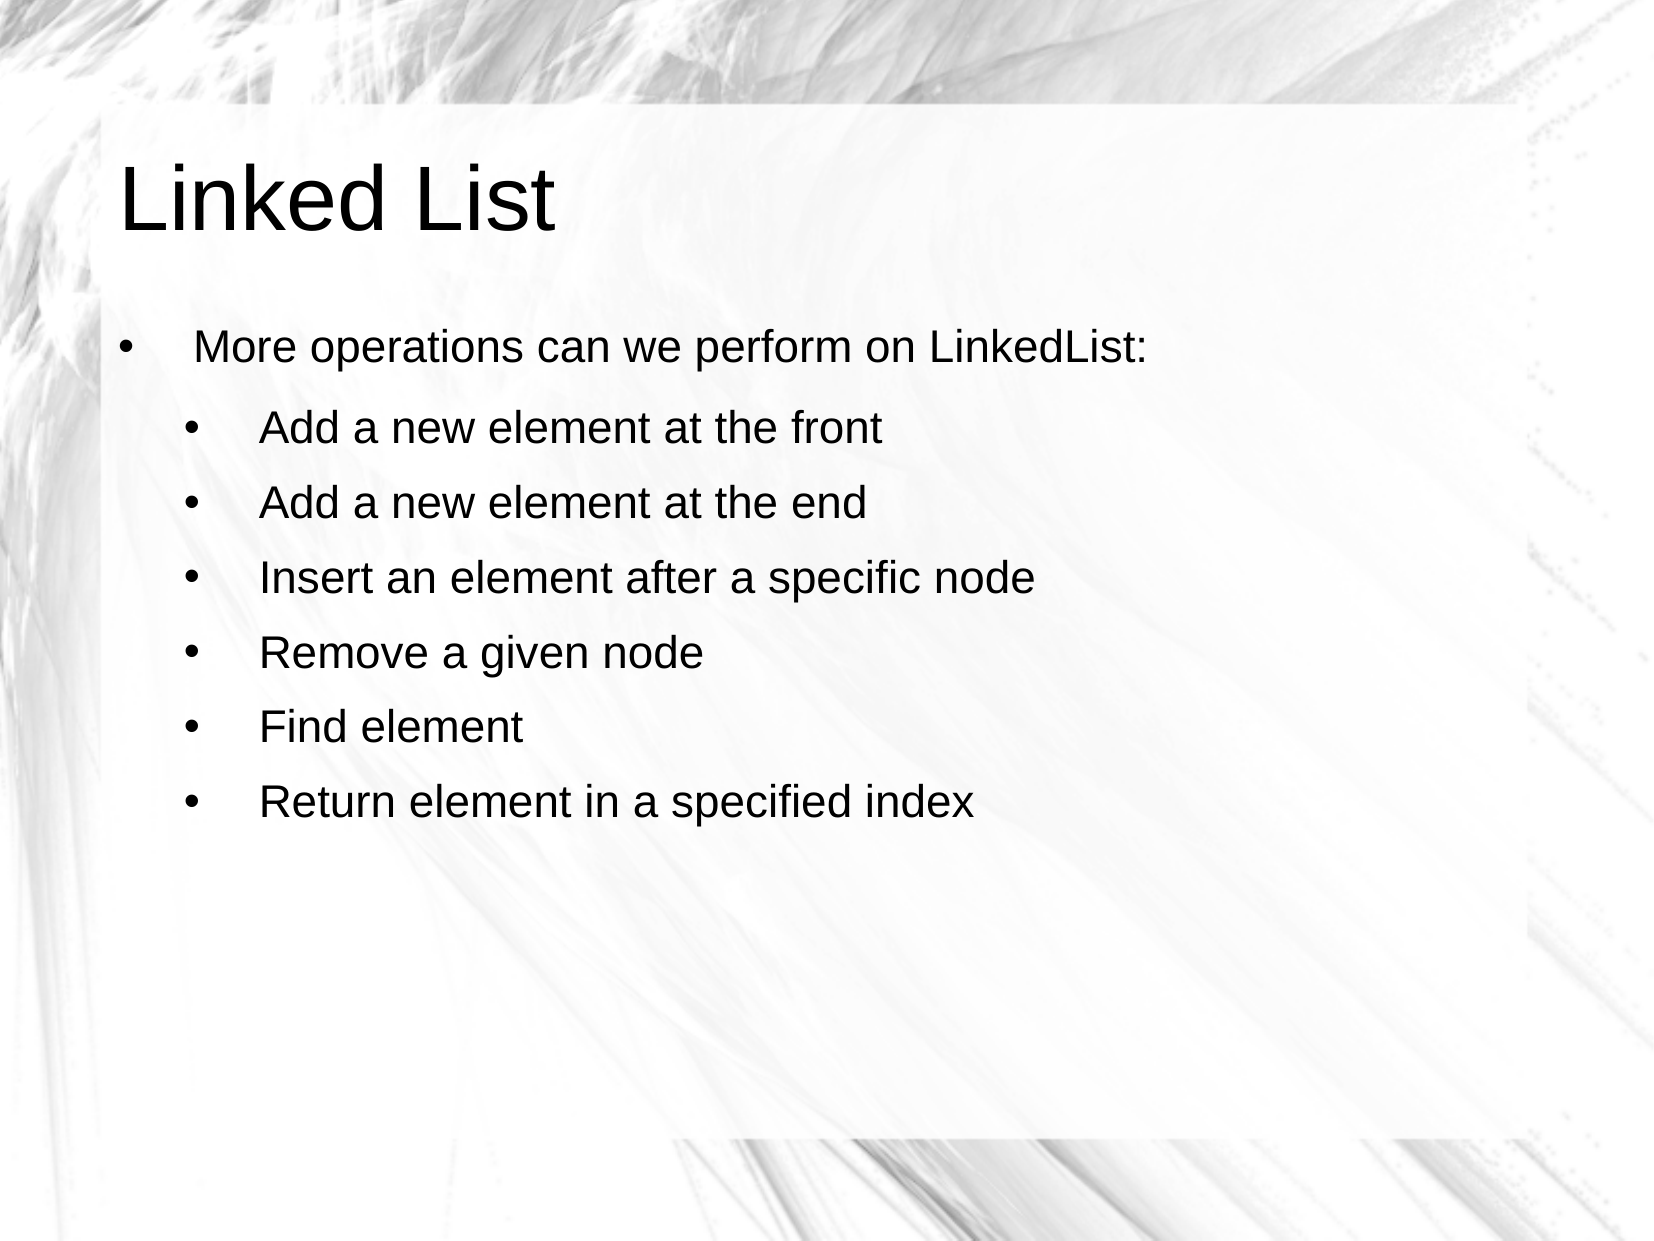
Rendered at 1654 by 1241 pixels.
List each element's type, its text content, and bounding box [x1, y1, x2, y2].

picture [0, 0, 1654, 1241]
title Linked List [118, 112, 1506, 281]
list More operations can we perform on LinkedList: Add a new element at the front Add a new element at the end Insert an element after a specific node Remove a given node Find element Return element in a specified index [118, 319, 1571, 1109]
